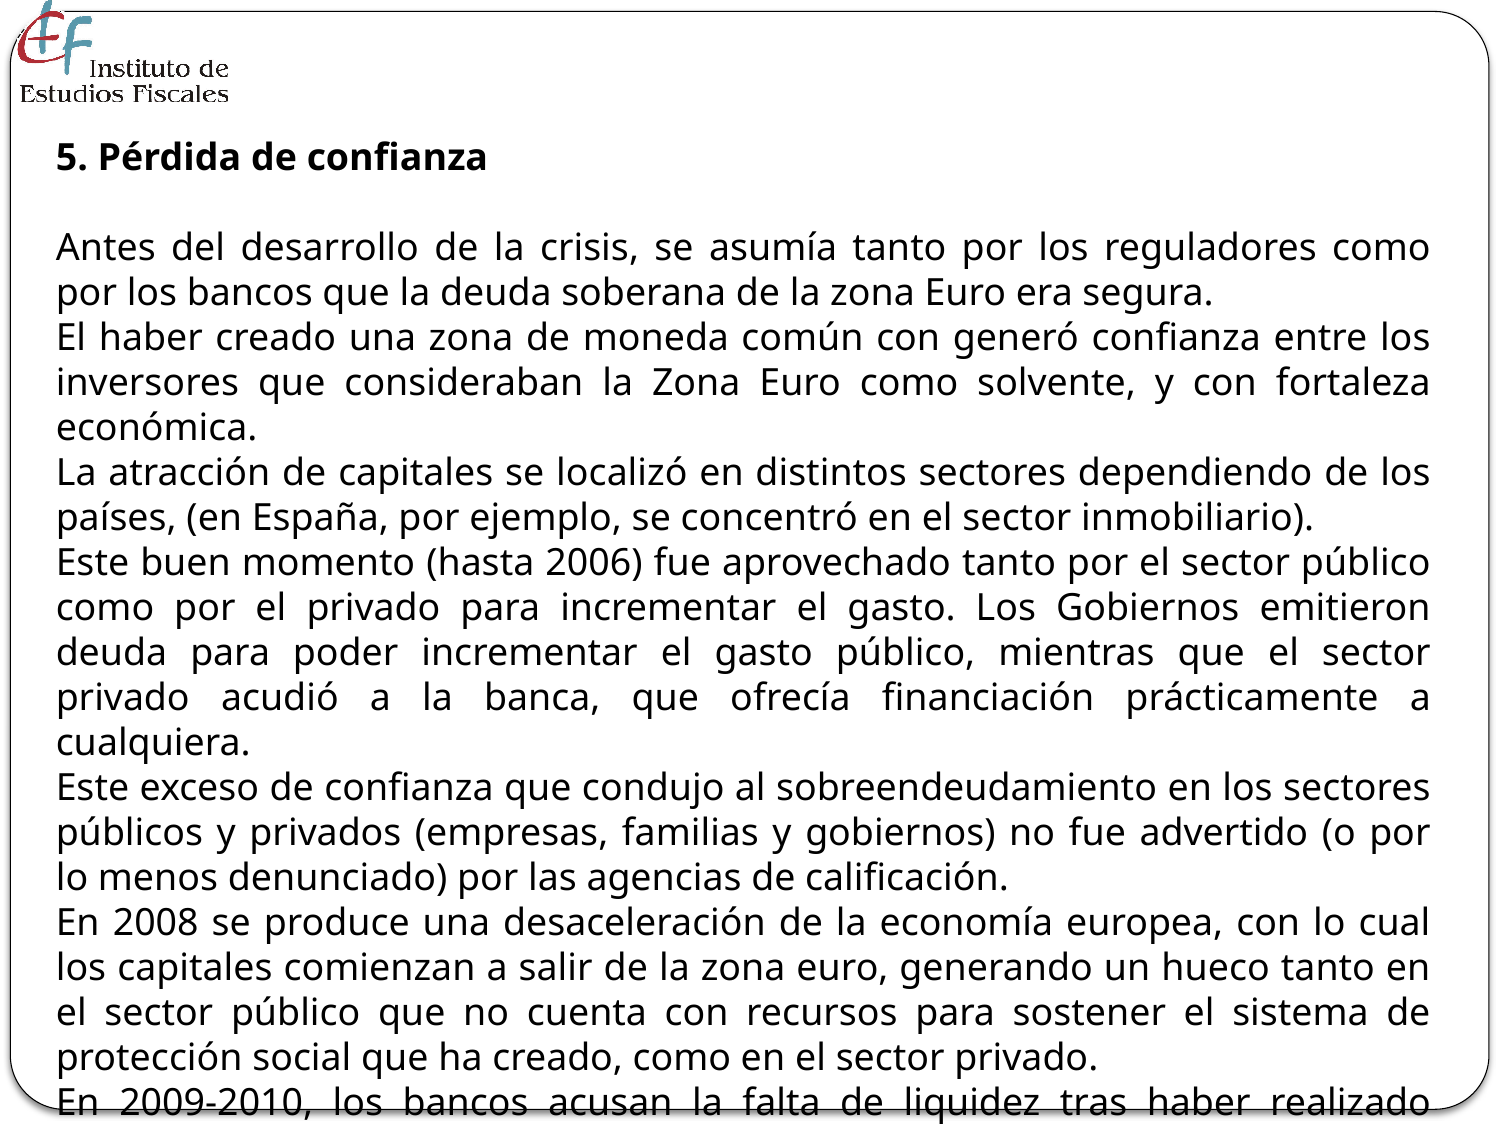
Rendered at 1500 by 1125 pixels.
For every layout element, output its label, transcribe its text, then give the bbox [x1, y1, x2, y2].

picture [17, 0, 228, 102]
text_box 5. Pérdida de confianza Antes del desarrollo de la crisis, se asumía tanto por los reguladores como por los bancos que la deuda soberana de la zona Euro era segura. El haber creado una zona de moneda común con generó confianza entre los inversores que consideraban la Zona Euro como solvente, y con fortaleza económica. La atracción de capitales se localizó en distintos sectores dependiendo de los países, (en España, por ejemplo, se concentró en el sector inmobiliario). Este buen momento (hasta 2006) fue aprovechado tanto por el sector público como por el privado para incrementar el gasto. Los Gobiernos emitieron deuda para poder incrementar el gasto público, mientras que el sector privado acudió a la banca, que ofrecía financiación prácticamente a cualquiera. Este exceso de confianza que condujo al sobreendeudamiento en los sectores públicos y privados (empresas, familias y gobiernos) no fue advertido (o por lo menos denunciado) por las agencias de calificación. En 2008 se produce una desaceleración de la economía europea, con lo cual los capitales comienzan a salir de la zona euro, generando un hueco tanto en el sector público que no cuenta con recursos para sostener el sistema de protección social que ha creado, como en el sector privado. En 2009-2010, los bancos acusan la falta de liquidez tras haber realizado préstamos a países como Grecia, que no cuenta con recursos para devolver los préstamos ni activos que respalden las deudas que asumieron. [41, 125, 1447, 1125]
